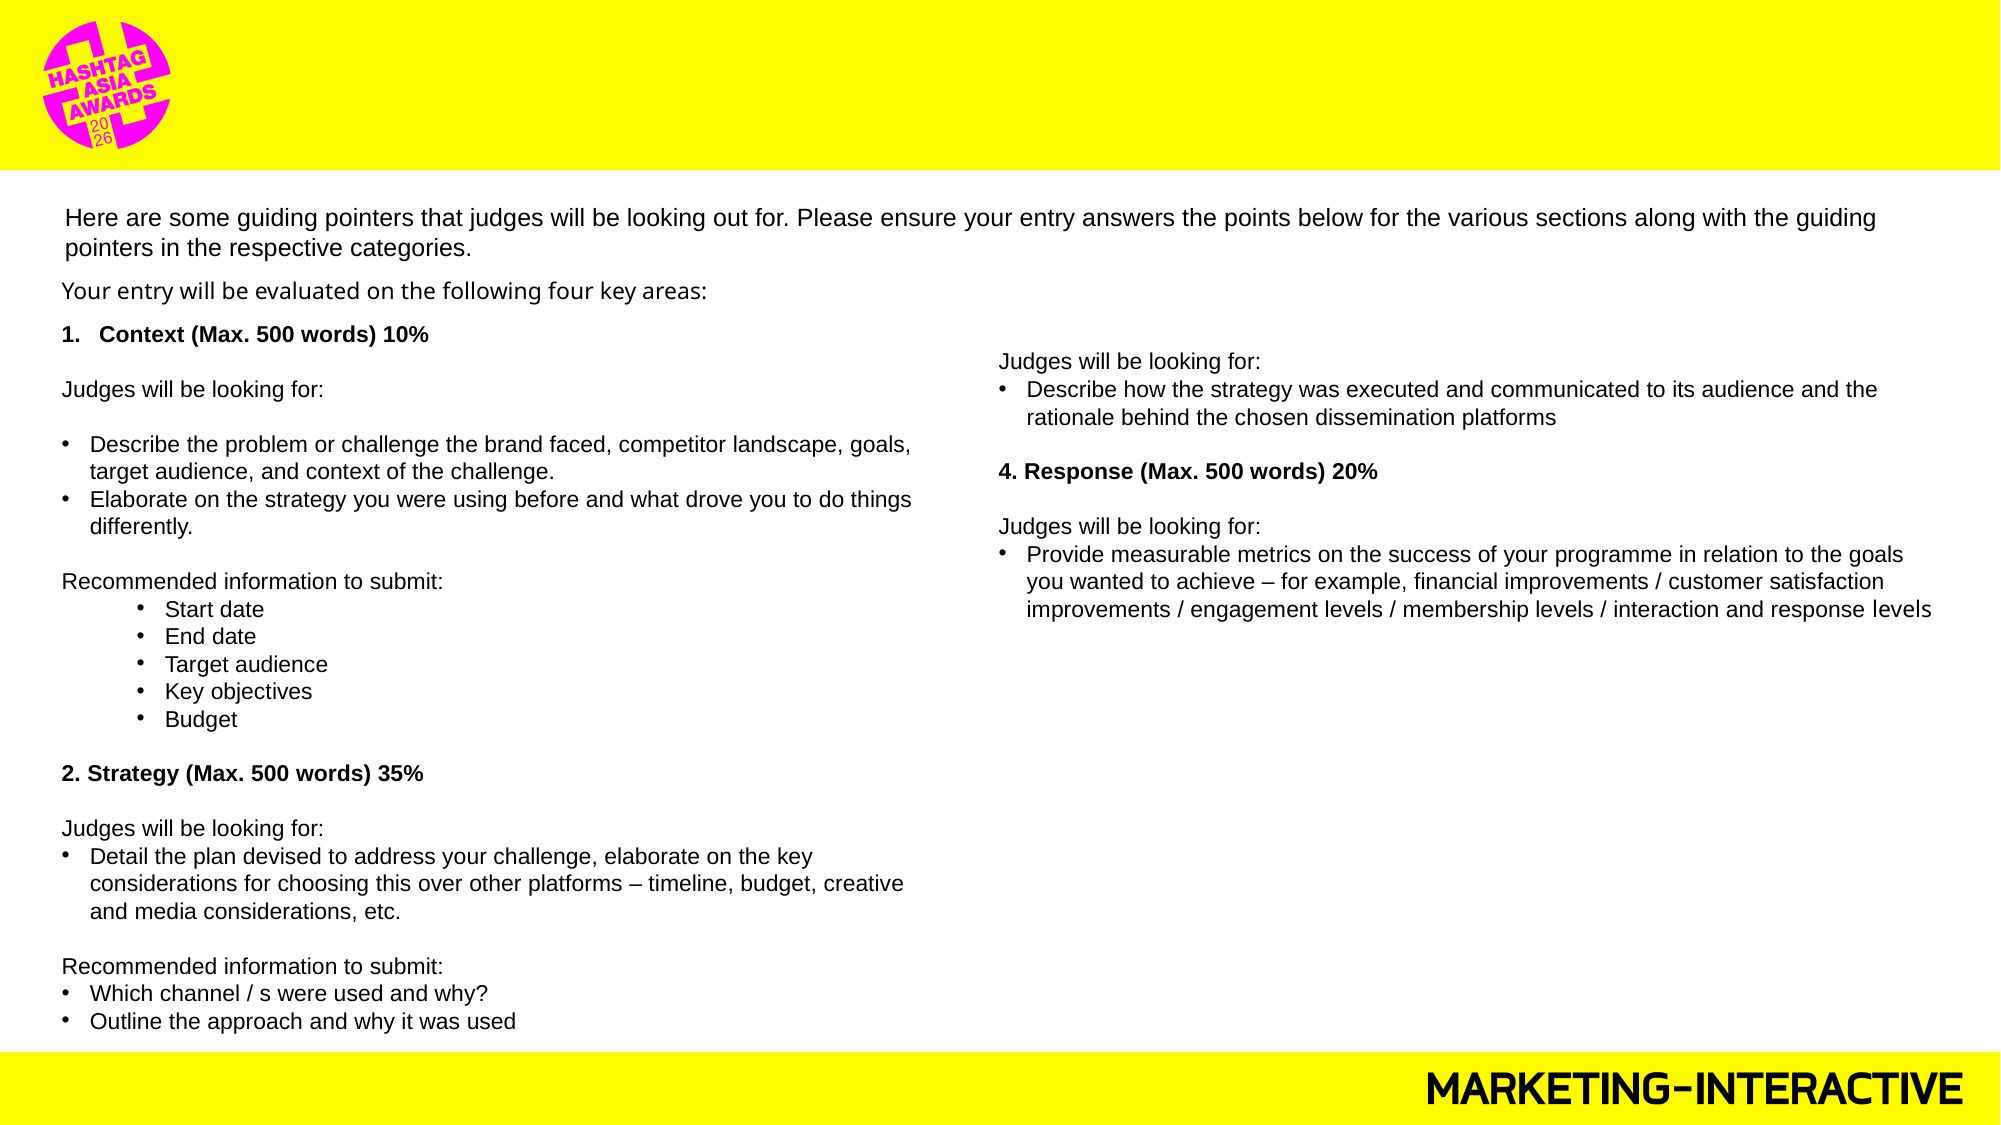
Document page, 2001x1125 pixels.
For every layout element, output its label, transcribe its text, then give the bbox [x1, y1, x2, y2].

text_box Context (Max. 500 words) 10% Judges will be looking for: Describe the problem or challenge the brand faced, competitor landscape, goals, target audience, and context of the challenge. Elaborate on the strategy you were using before and what drove you to do things differently. Recommended information to submit: Start date End date Target audience Key objectives Budget 2. Strategy (Max. 500 words) 35% Judges will be looking for: Detail the plan devised to address your challenge, elaborate on the key considerations for choosing this over other platforms – timeline, budget, creative and media considerations, etc. Recommended information to submit: Which channel / s were used and why? Outline the approach and why it was used 3. Activity (Max. 500 words) 35% Judges will be looking for: Describe how the strategy was executed and communicated to its audience and the rationale behind the chosen dissemination platforms 4. Response (Max. 500 words) 20% Judges will be looking for: Provide measurable metrics on the success of your programme in relation to the goals you wanted to achieve – for example, financial improvements / customer satisfaction improvements / engagement levels / membership levels / interaction and response levels [46, 312, 1950, 1125]
text_box Here are some guiding pointers that judges will be looking out for. Please ensure your entry answers the points below for the various sections along with the guiding pointers in the respective categories. [49, 193, 1925, 269]
text_box Your entry will be evaluated on the following four key areas: [46, 269, 1463, 312]
picture [0, 0, 2001, 1125]
